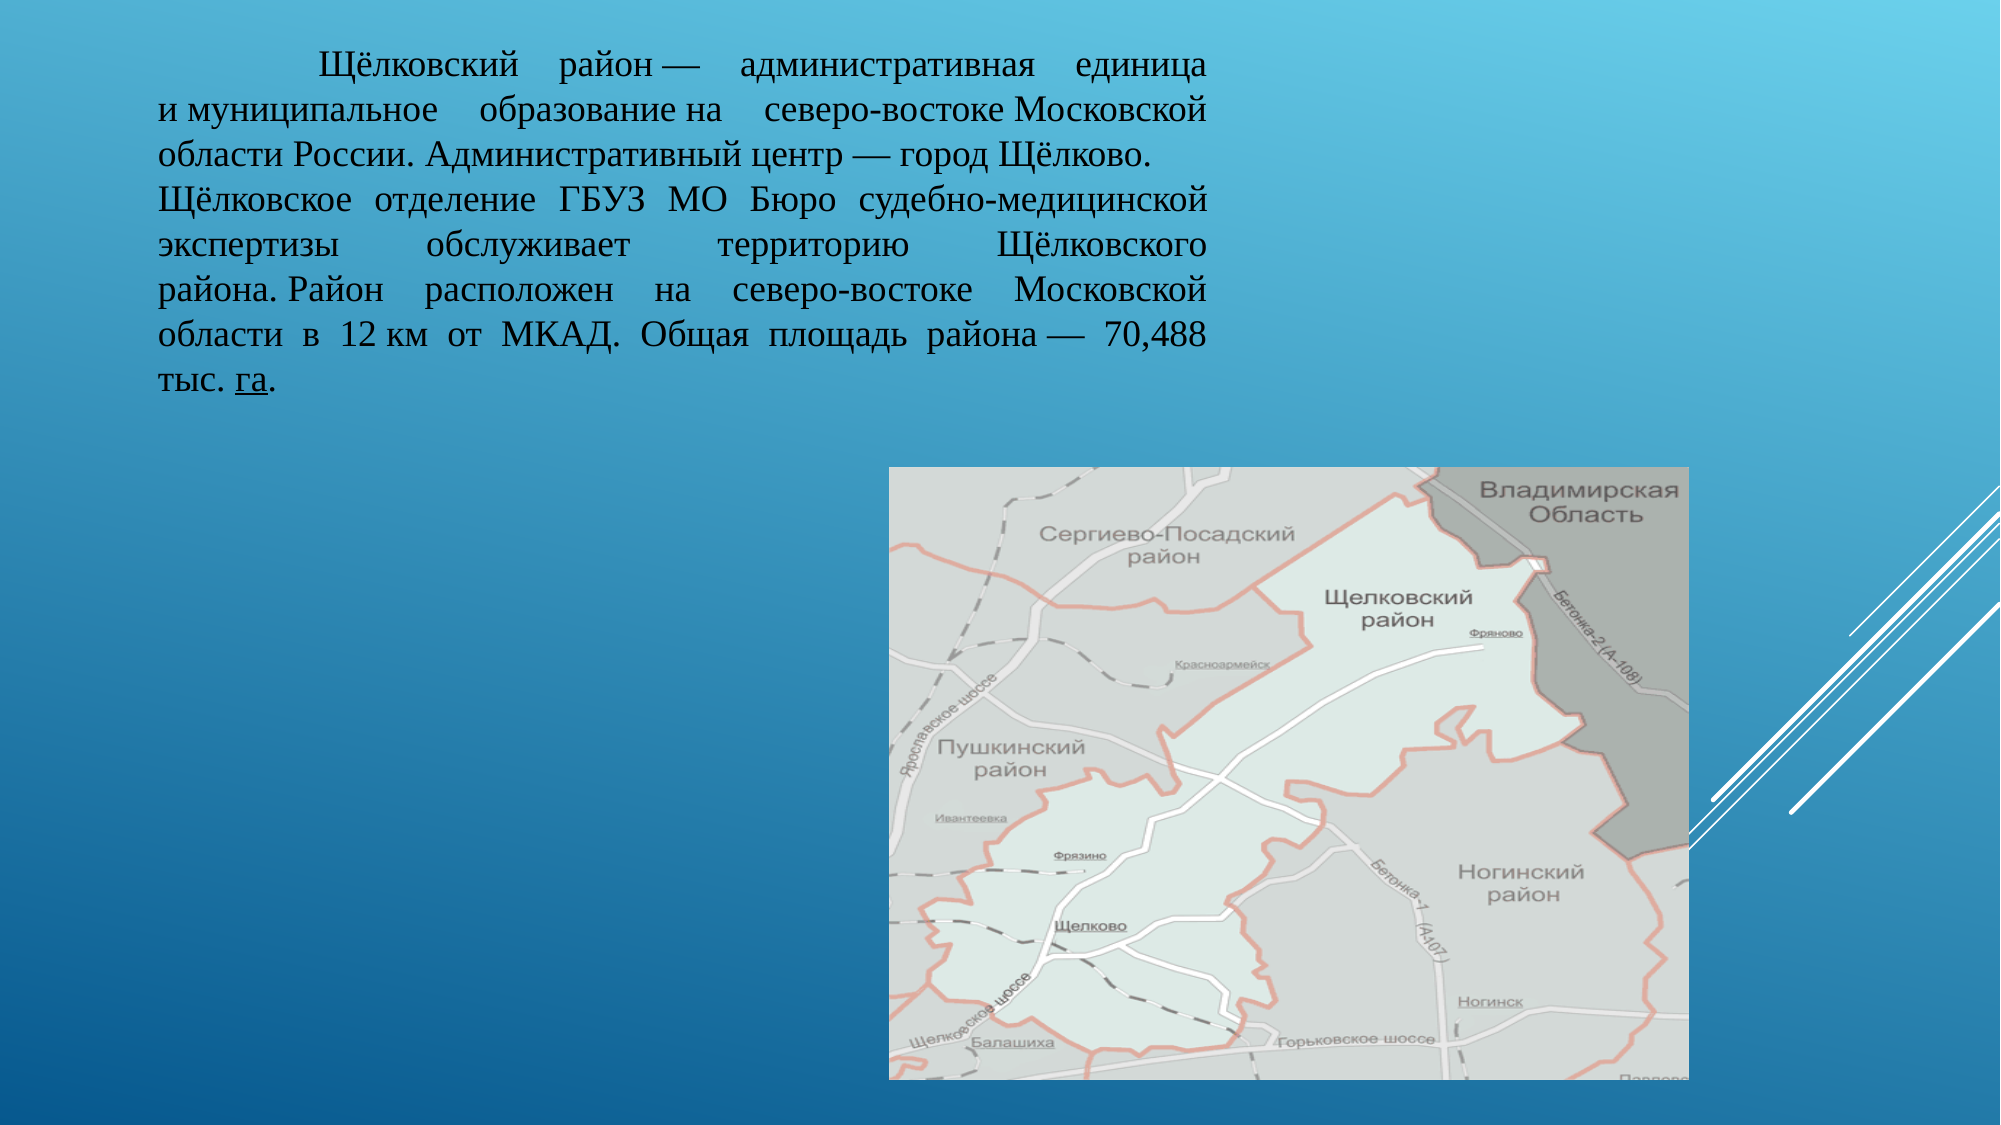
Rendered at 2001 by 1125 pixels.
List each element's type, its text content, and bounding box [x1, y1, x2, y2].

text_box Щёлковский район — административная единица и муниципальное образование на северо-востоке Московской области России. Административный центр — город Щёлково. Щёлковское отделение ГБУЗ МО Бюро судебно-медицинской экспертизы обслуживает территорию Щёлковского района. Район расположен на северо-востоке Московской области в 12 км от МКАД. Общая площадь района — 70,488 тыс. га. [143, 31, 1223, 406]
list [888, 467, 1689, 1080]
